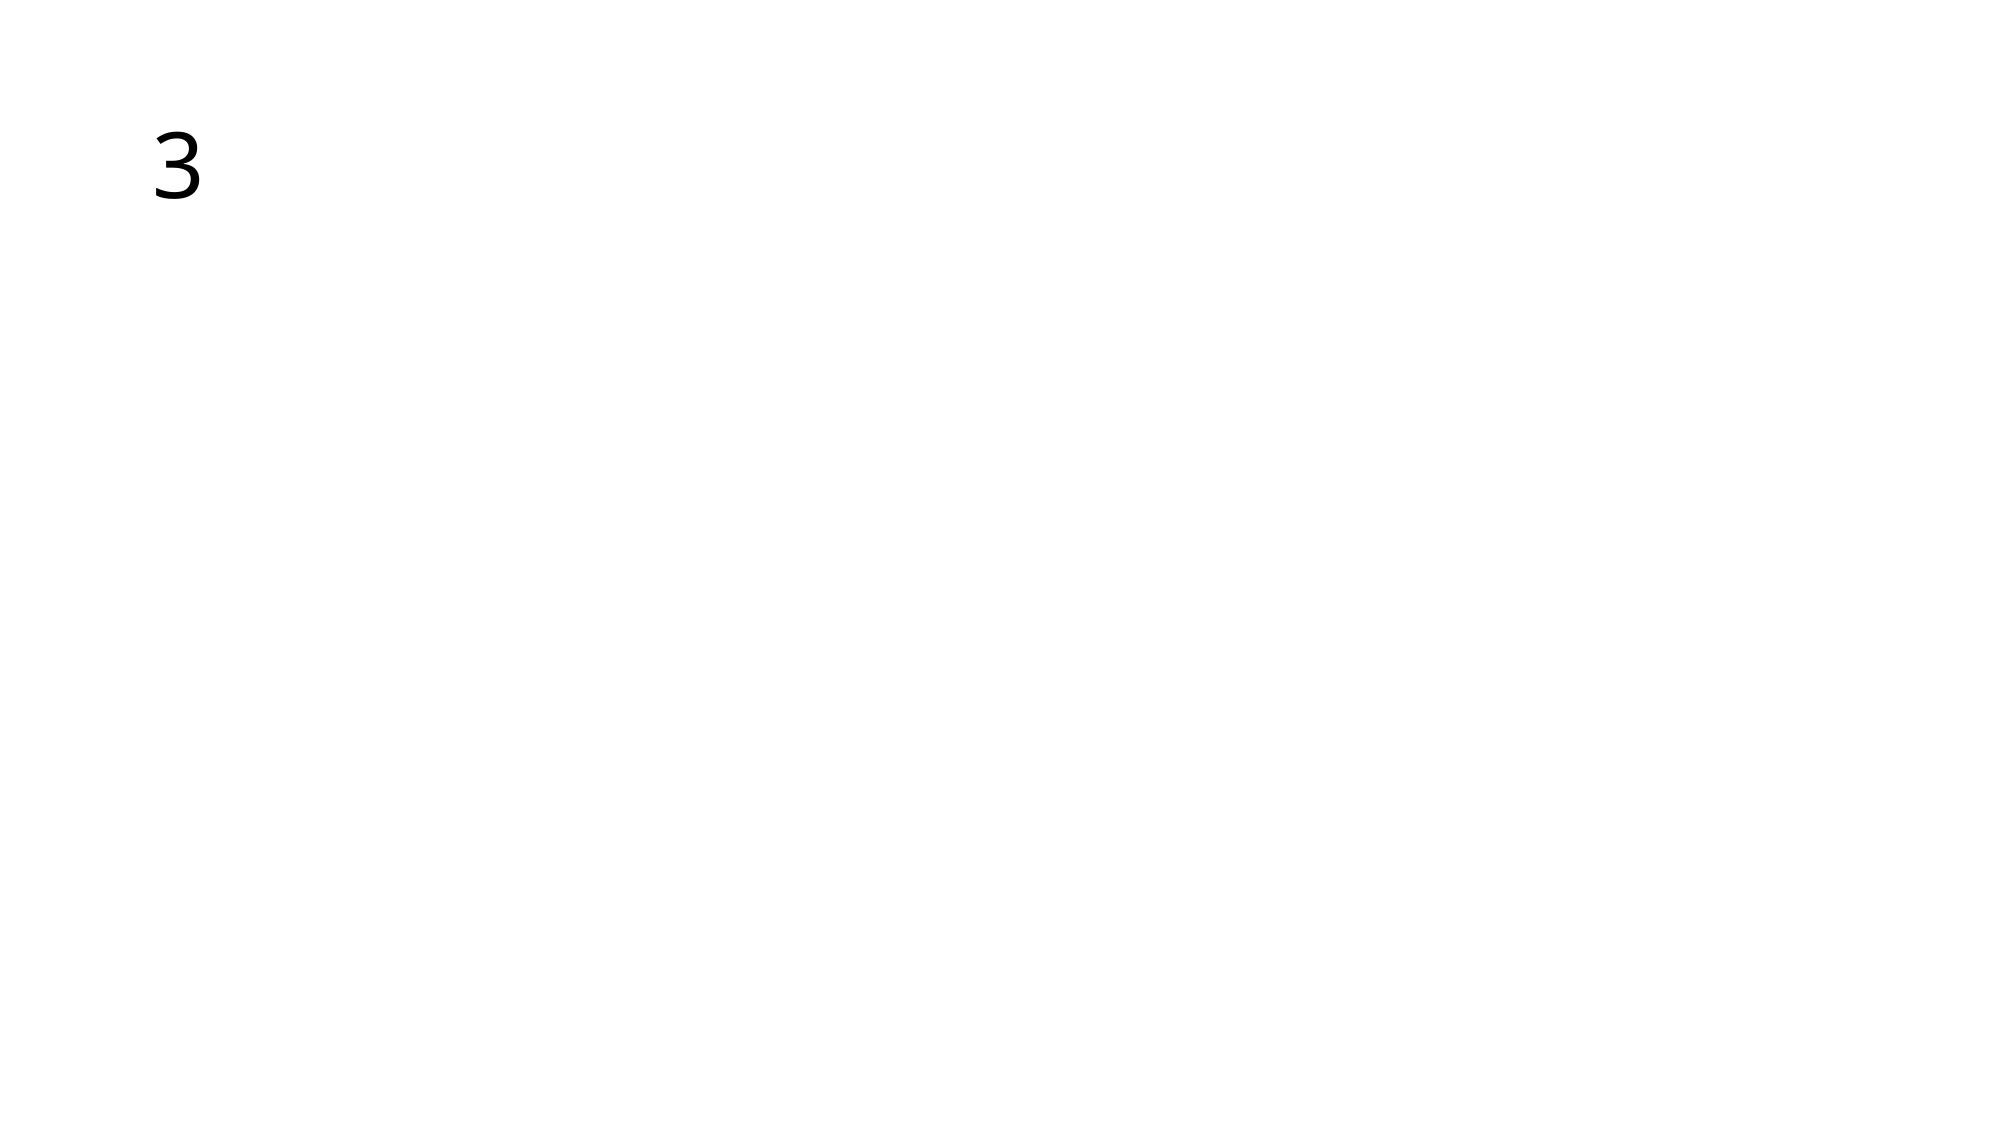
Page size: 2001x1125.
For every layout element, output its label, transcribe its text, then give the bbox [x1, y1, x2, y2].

title 3 [137, 59, 1863, 278]
